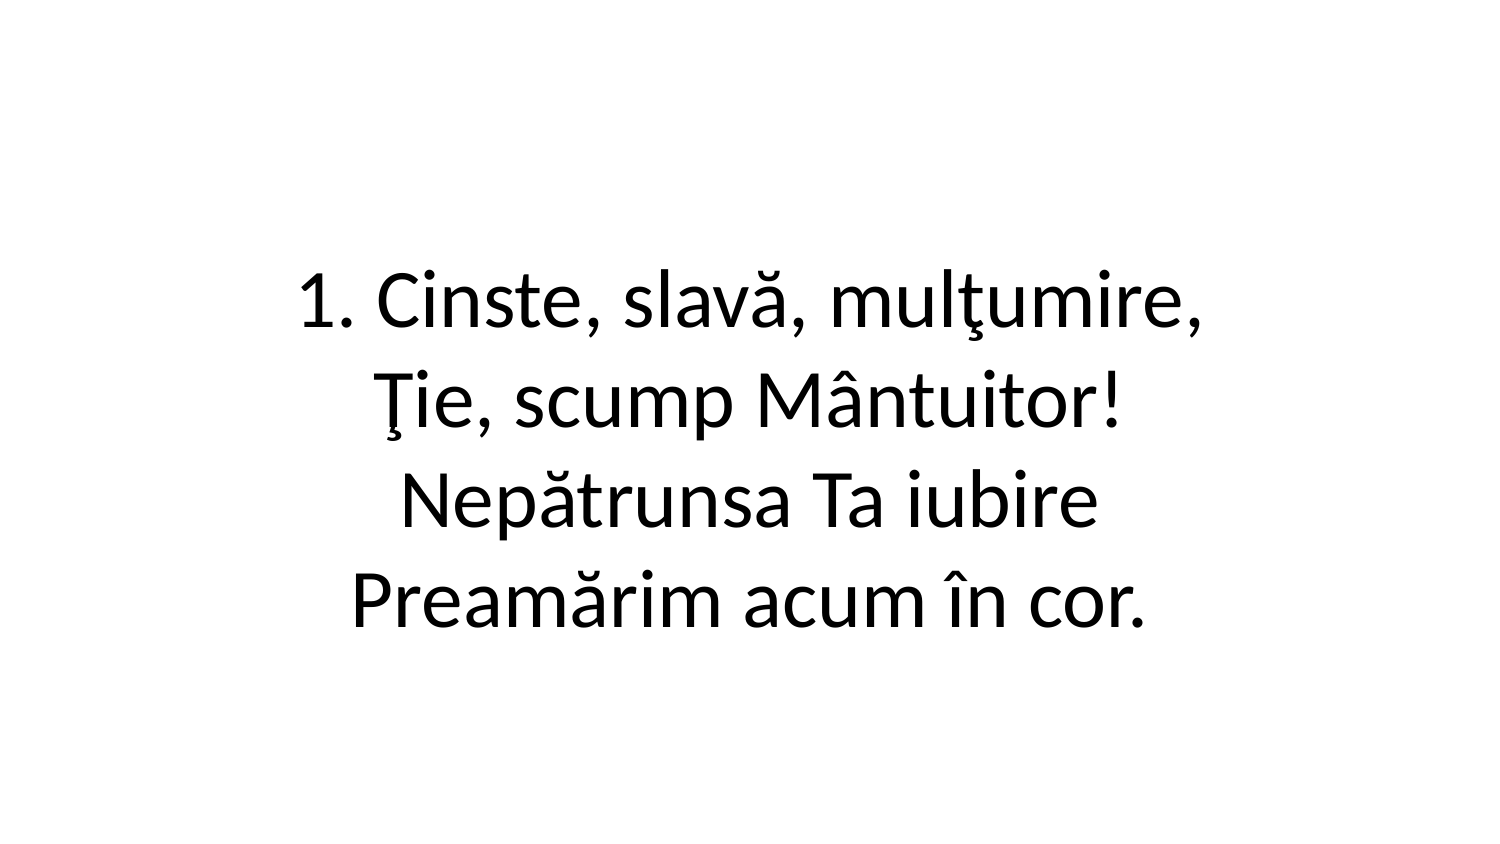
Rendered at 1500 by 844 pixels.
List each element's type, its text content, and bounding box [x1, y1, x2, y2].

text_box 1. Cinste, slavă, mulţumire, Ţie, scump Mântuitor! Nepătrunsa Ta iubire Preamărim acum în cor. [279, 192, 1221, 652]
